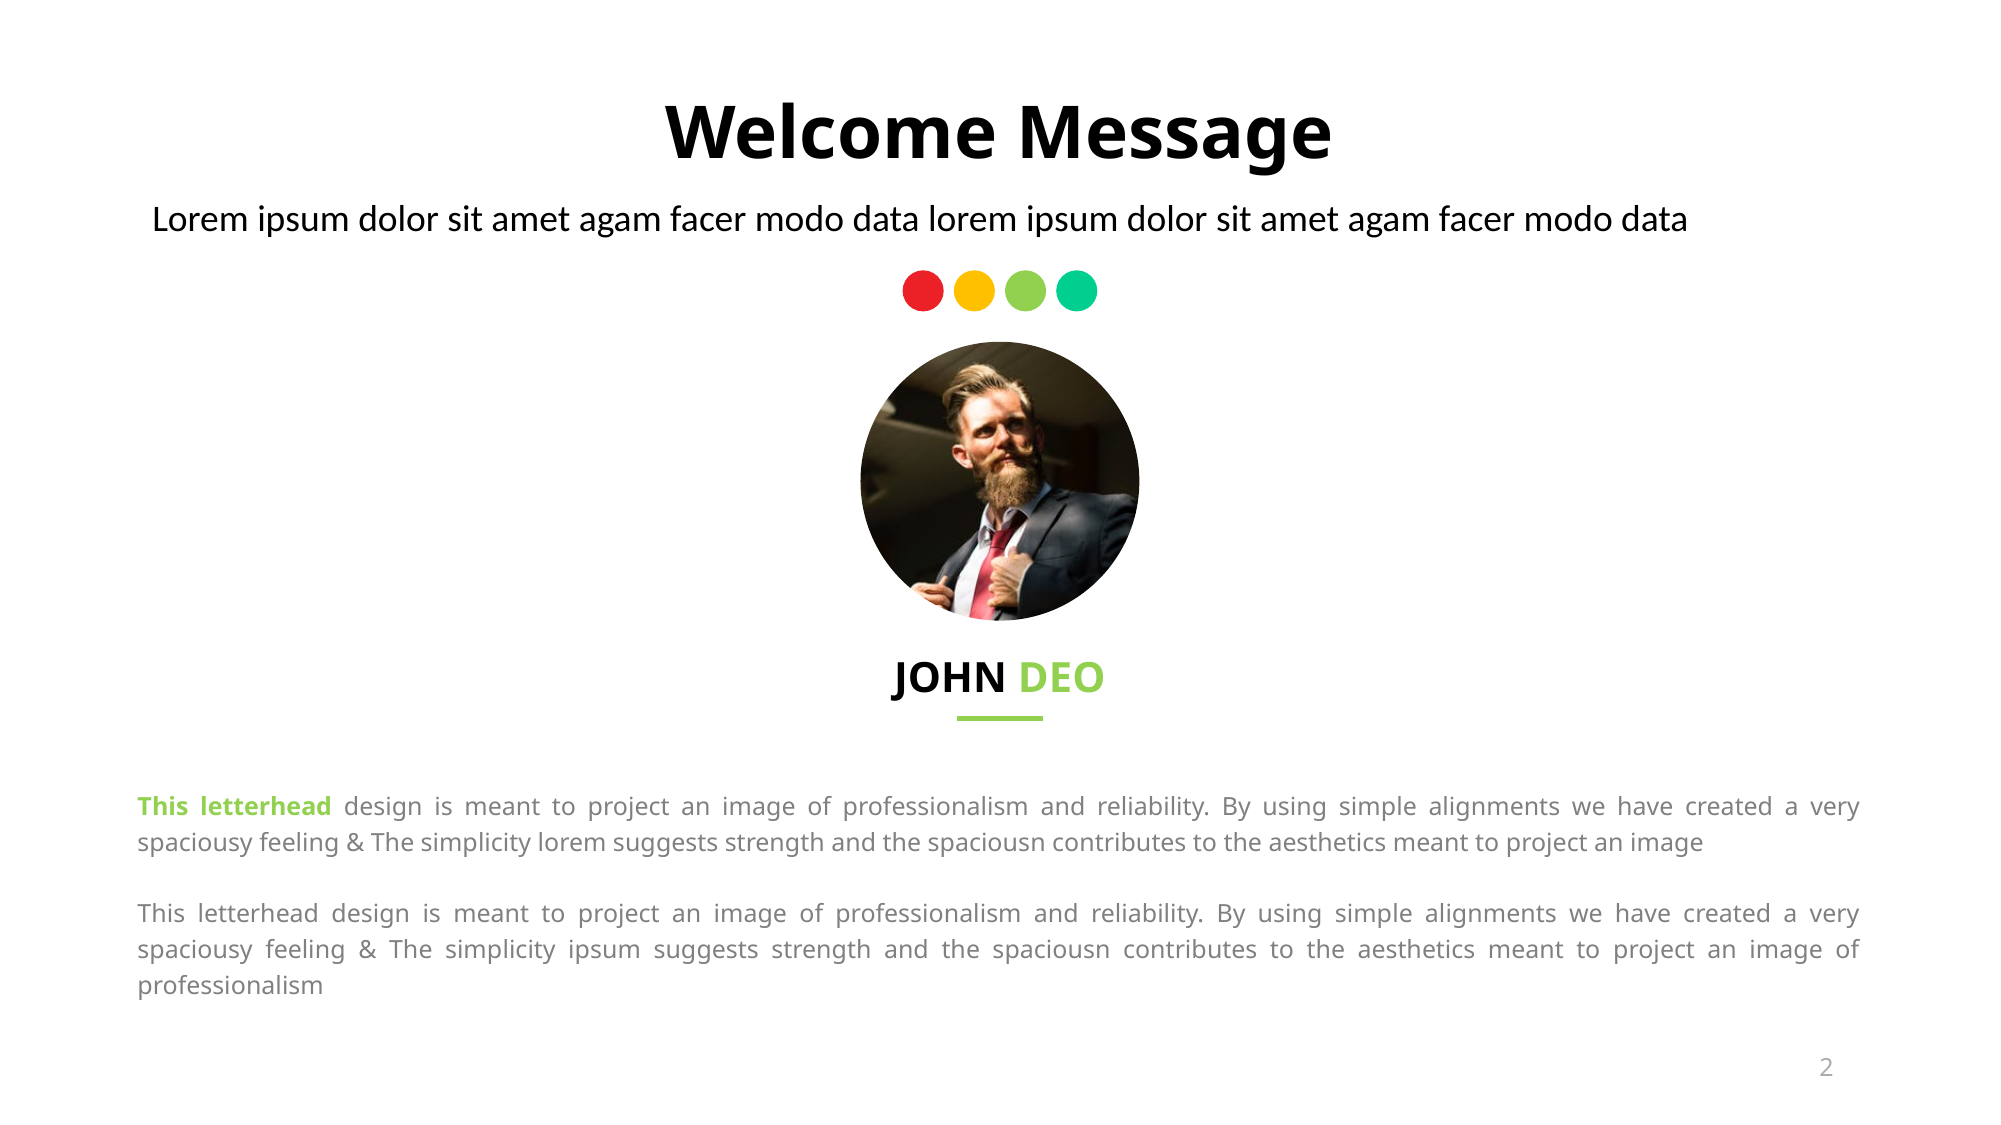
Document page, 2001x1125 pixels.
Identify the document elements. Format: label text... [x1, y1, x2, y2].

text_box This letterhead design is meant to project an image of professionalism and reliability. By using simple alignments we have created a very spaciousy feeling & The simplicity lorem suggests strength and the spaciousn contributes to the aesthetics meant to project an image This letterhead design is meant to project an image of professionalism and reliability. By using simple alignments we have created a very spaciousy feeling & The simplicity ipsum suggests strength and the spaciousn contributes to the aesthetics meant to project an image of professionalism [137, 773, 1863, 1011]
slide_number 2 [1790, 1042, 1863, 1094]
text_box [1003, 269, 1048, 313]
subtitle Lorem ipsum dolor sit amet agam facer modo data lorem ipsum dolor sit amet agam facer modo data [137, 186, 1863, 227]
picture [860, 341, 1140, 621]
text_box [901, 269, 945, 313]
text_box [1055, 269, 1099, 313]
text_box JOHN DEO [873, 643, 1127, 709]
text_box [952, 269, 996, 313]
title Welcome Message [137, 78, 1863, 186]
